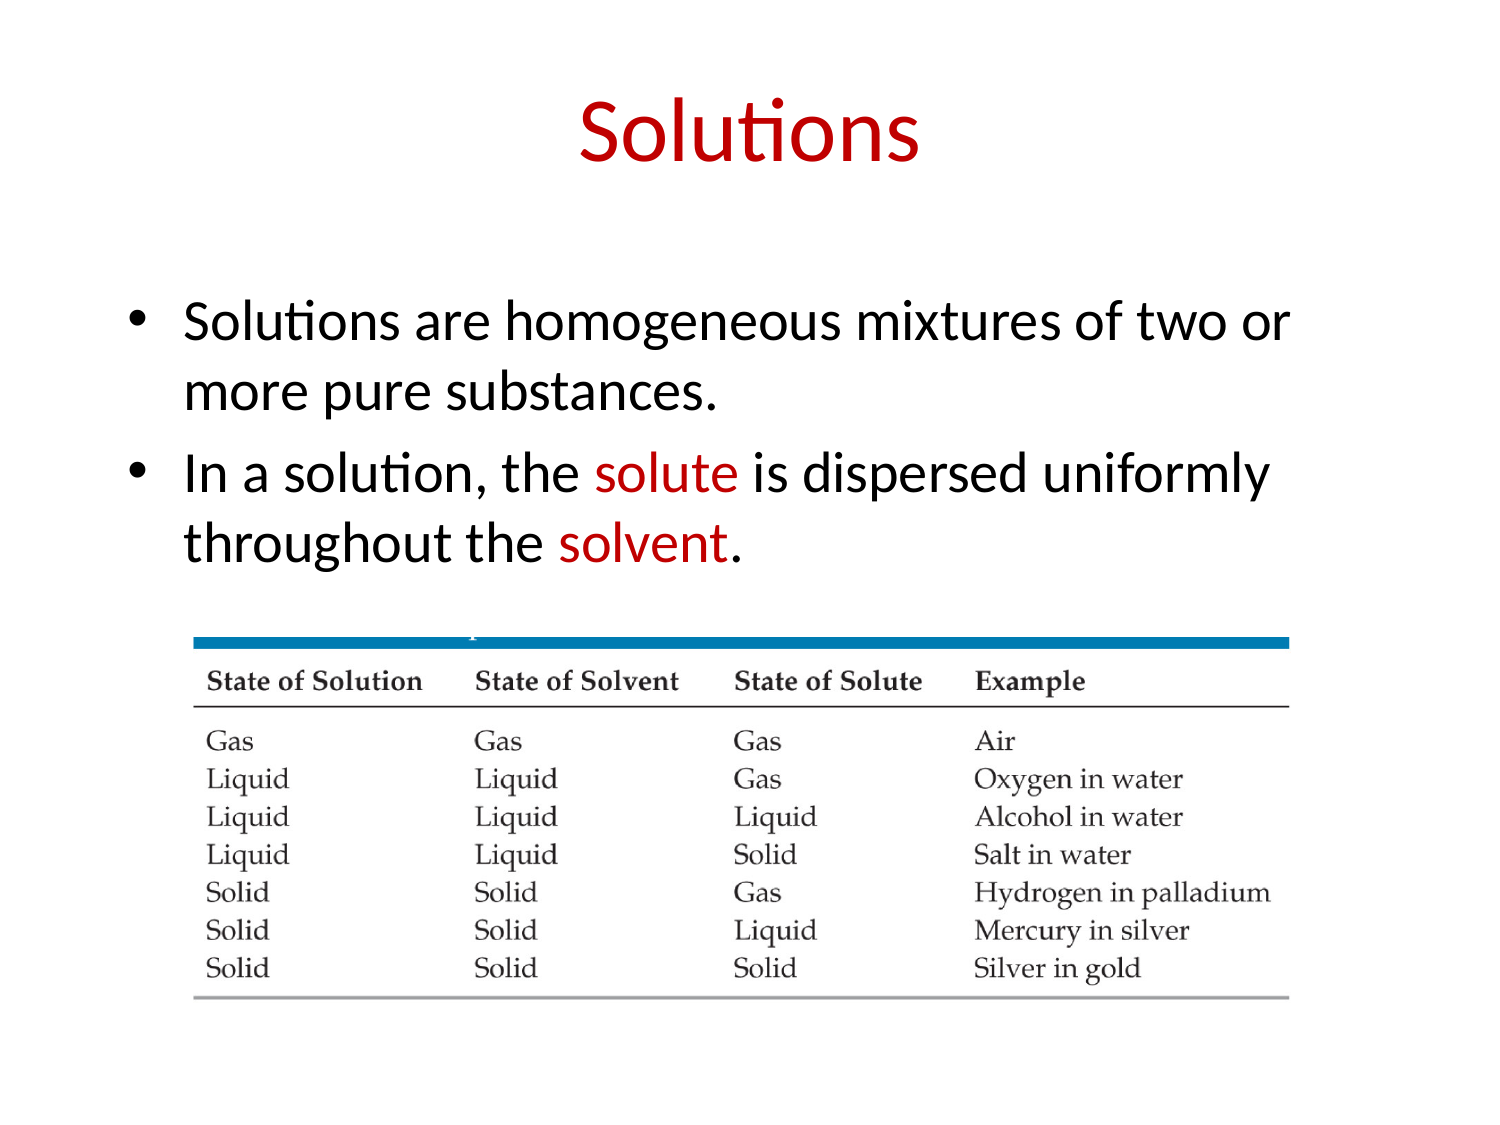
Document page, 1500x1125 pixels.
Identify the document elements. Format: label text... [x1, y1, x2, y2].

picture [187, 637, 1296, 1009]
text_box Solutions are homogeneous mixtures of two or more pure substances. In a solution, the solute is dispersed uniformly throughout the solvent. [112, 275, 1388, 600]
text_box Solutions [112, 62, 1388, 250]
